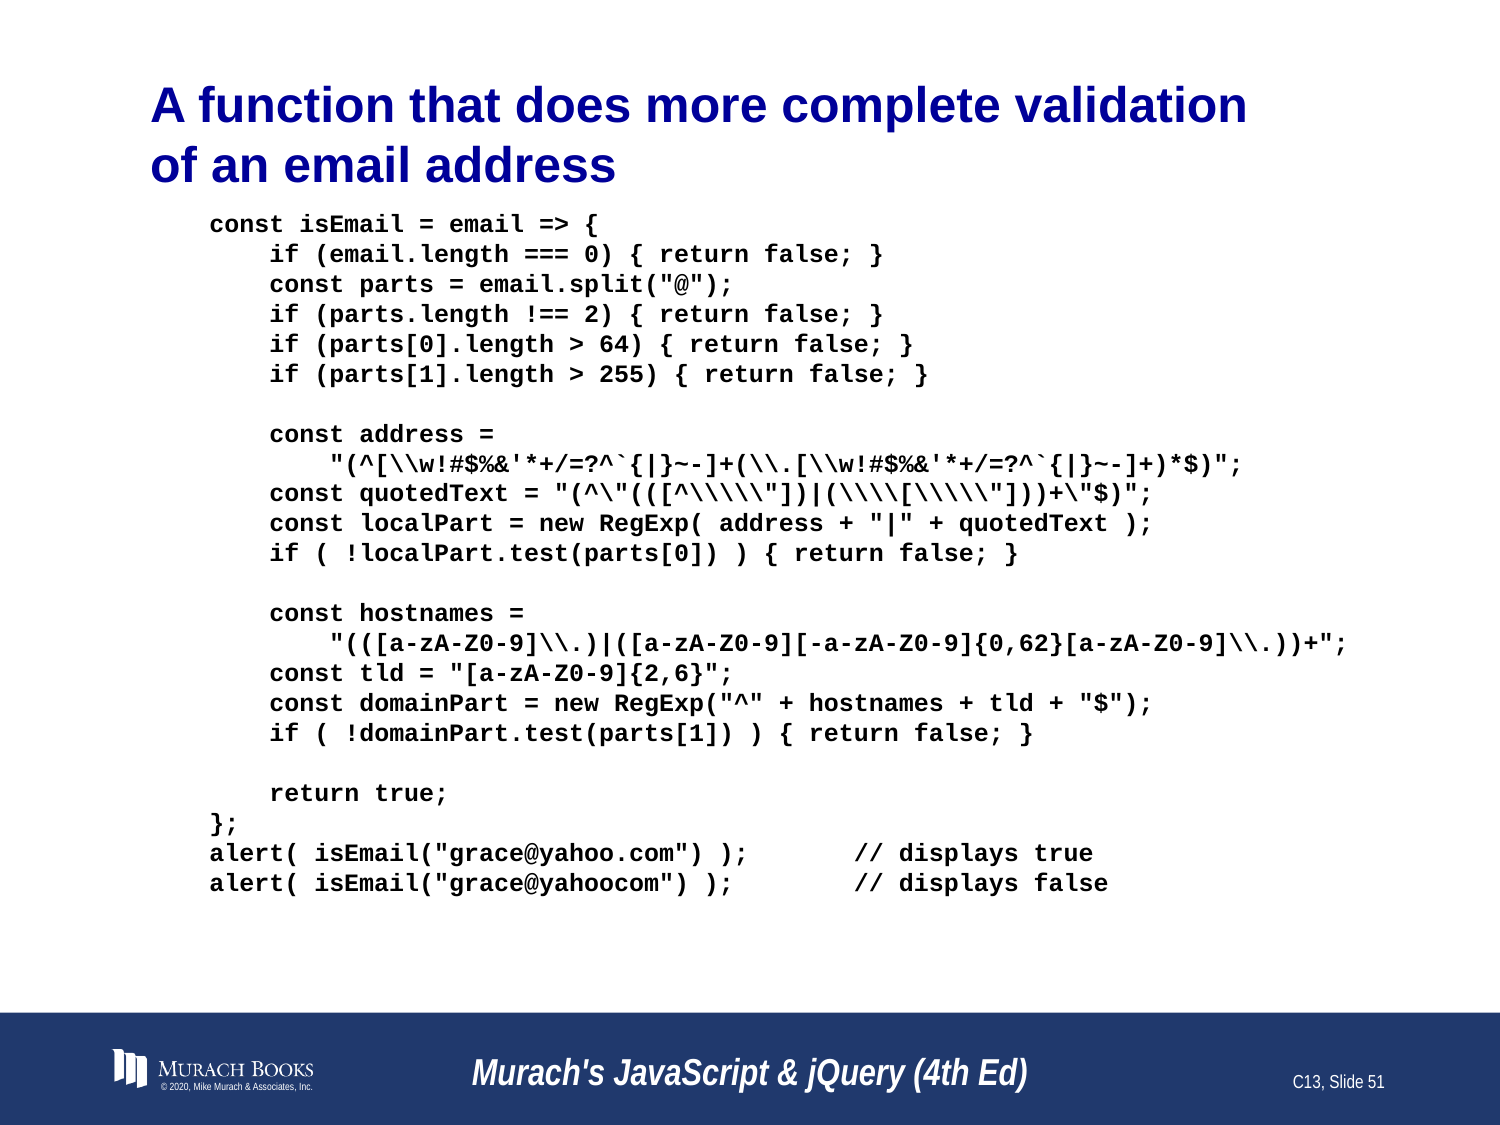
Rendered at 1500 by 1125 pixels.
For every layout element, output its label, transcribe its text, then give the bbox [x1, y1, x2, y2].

footer © 2020, Mike Murach & Associates, Inc. [12, 1025, 463, 1100]
title A function that does more complete validation of an email address [150, 72, 1350, 194]
slide_number C13, Slide 51 [1087, 1025, 1400, 1100]
slide_number Murach's JavaScript & jQuery (4th Ed) [463, 1025, 1050, 1100]
list const isEmail = email => { if (email.length === 0) { return false; } const parts = email.split("@"); if (parts.length !== 2) { return false; } if (parts[0].length > 64) { return false; } if (parts[1].length > 255) { return false; } const address = "(^[\\w!#$%&'*+/=?^`{|}~-]+(\\.[\\w!#$%&'*+/=?^`{|}~-]+)*$)"; const quotedText = "(^\"(([^\\\\\"])|(\\\\[\\\\\"]))+\"$)"; const localPart = new RegExp( address + "|" + quotedText ); if ( !localPart.test(parts[0]) ) { return false; } const hostnames = "(([a-zA-Z0-9]\\.)|([a-zA-Z0-9][-a-zA-Z0-9]{0,62}[a-zA-Z0-9]\\.))+"; const tld = "[a-zA-Z0-9]{2,6}"; const domainPart = new RegExp("^" + hostnames + tld + "$"); if ( !domainPart.test(parts[1]) ) { return false; } return true; }; alert( isEmail("grace@yahoo.com") ); // displays true alert( isEmail("grace@yahoocom") ); // displays false [137, 200, 1375, 1000]
